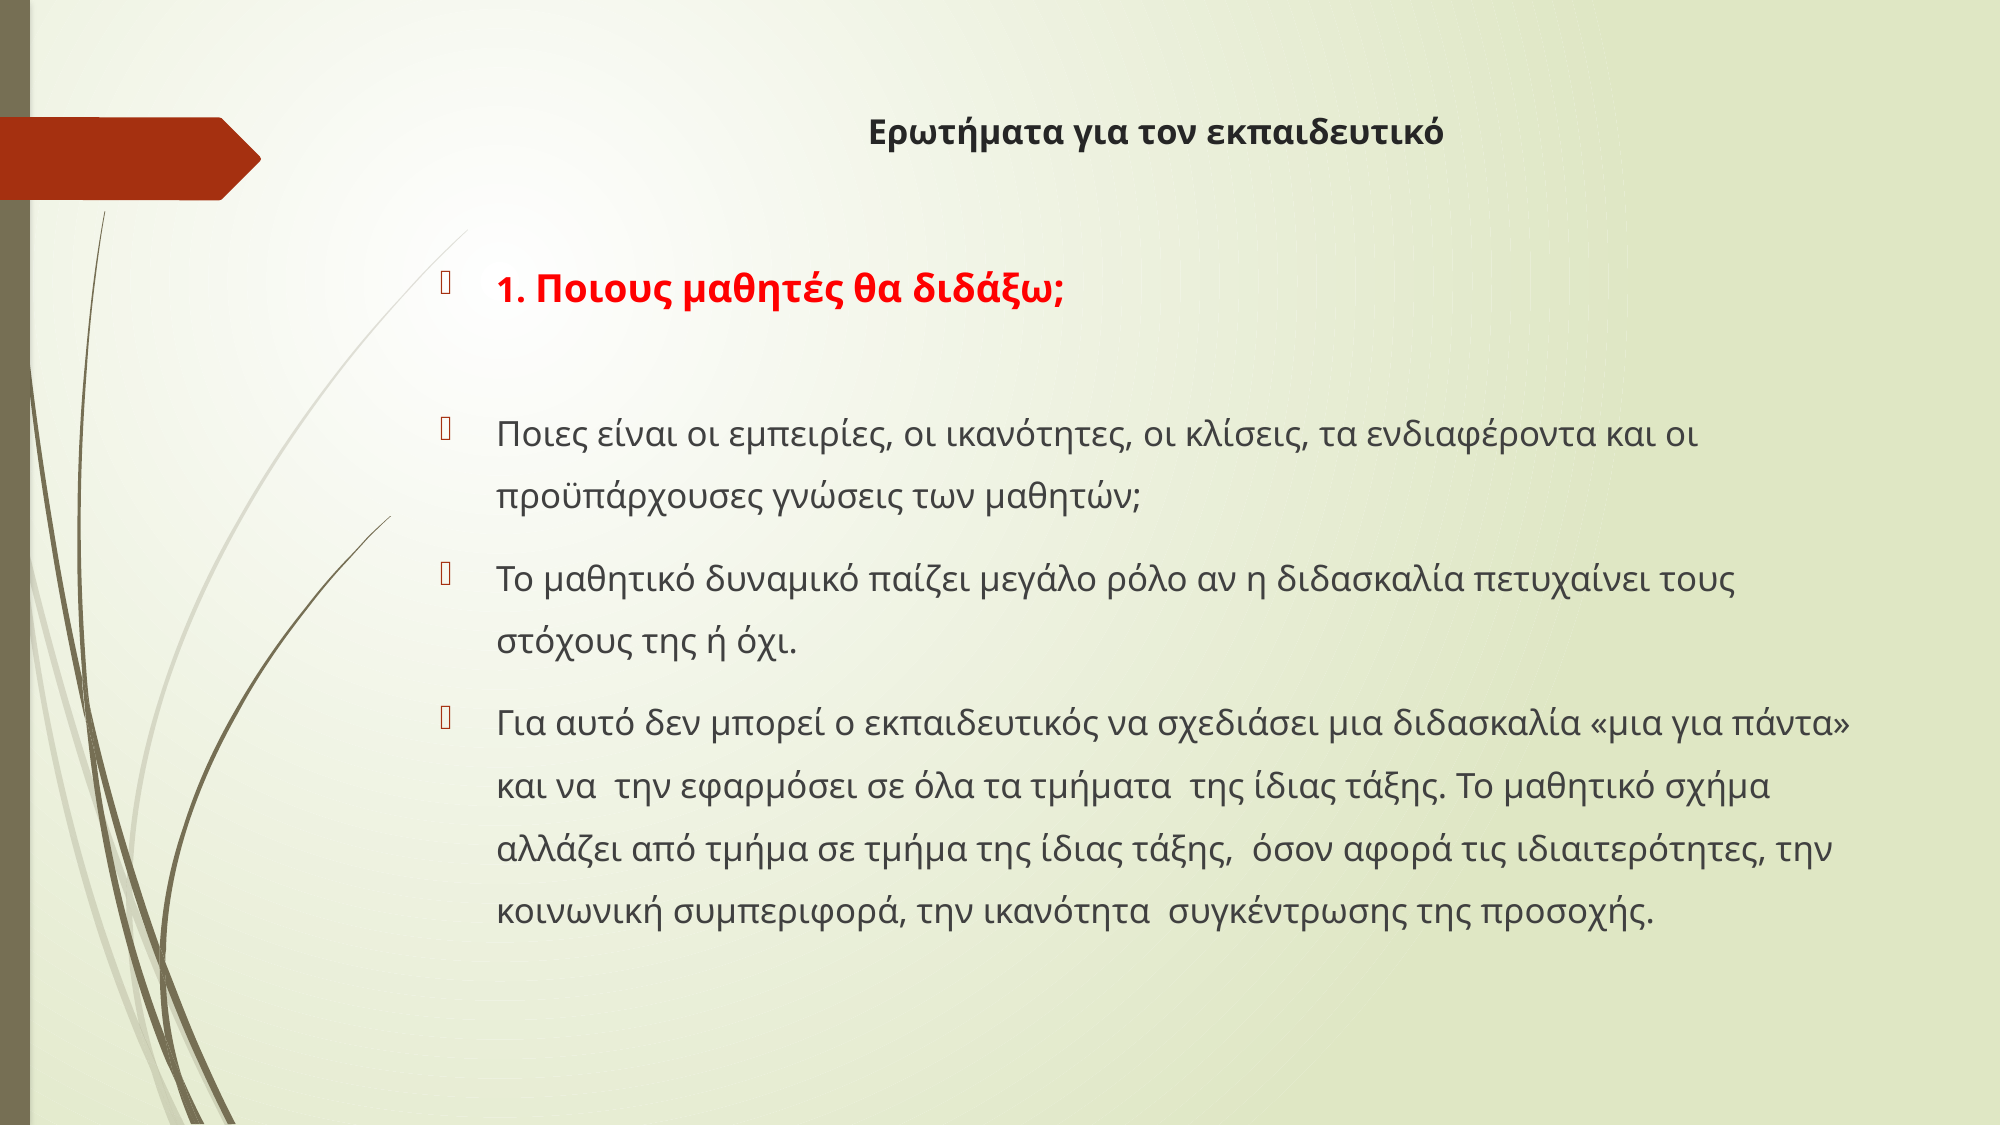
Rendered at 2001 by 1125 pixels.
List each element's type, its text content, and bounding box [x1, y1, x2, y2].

list 1. Ποιους μαθητές θα διδάξω; Ποιες είναι οι εμπειρίες, οι ικανότητες, οι κλίσεις, τα ενδιαφέροντα και οι προϋπάρχουσες γνώσεις των μαθητών; Το μαθητικό δυναμικό παίζει μεγάλο ρόλο αν η διδασκαλία πετυχαίνει τους στόχους της ή όχι. Για αυτό δεν μπορεί ο εκπαιδευτικός να σχεδιάσει μια διδασκαλία «μια για πάντα» και να την εφαρμόσει σε όλα τα τμήματα της ίδιας τάξης. Το μαθητικό σχήμα αλλάζει από τμήμα σε τμήμα της ίδιας τάξης, όσον αφορά τις ιδιαιτερότητες, την κοινωνική συμπεριφορά, την ικανότητα συγκέντρωσης της προσοχής. [424, 255, 1888, 992]
title Ερωτήματα για τον εκπαιδευτικό [425, 102, 1888, 214]
